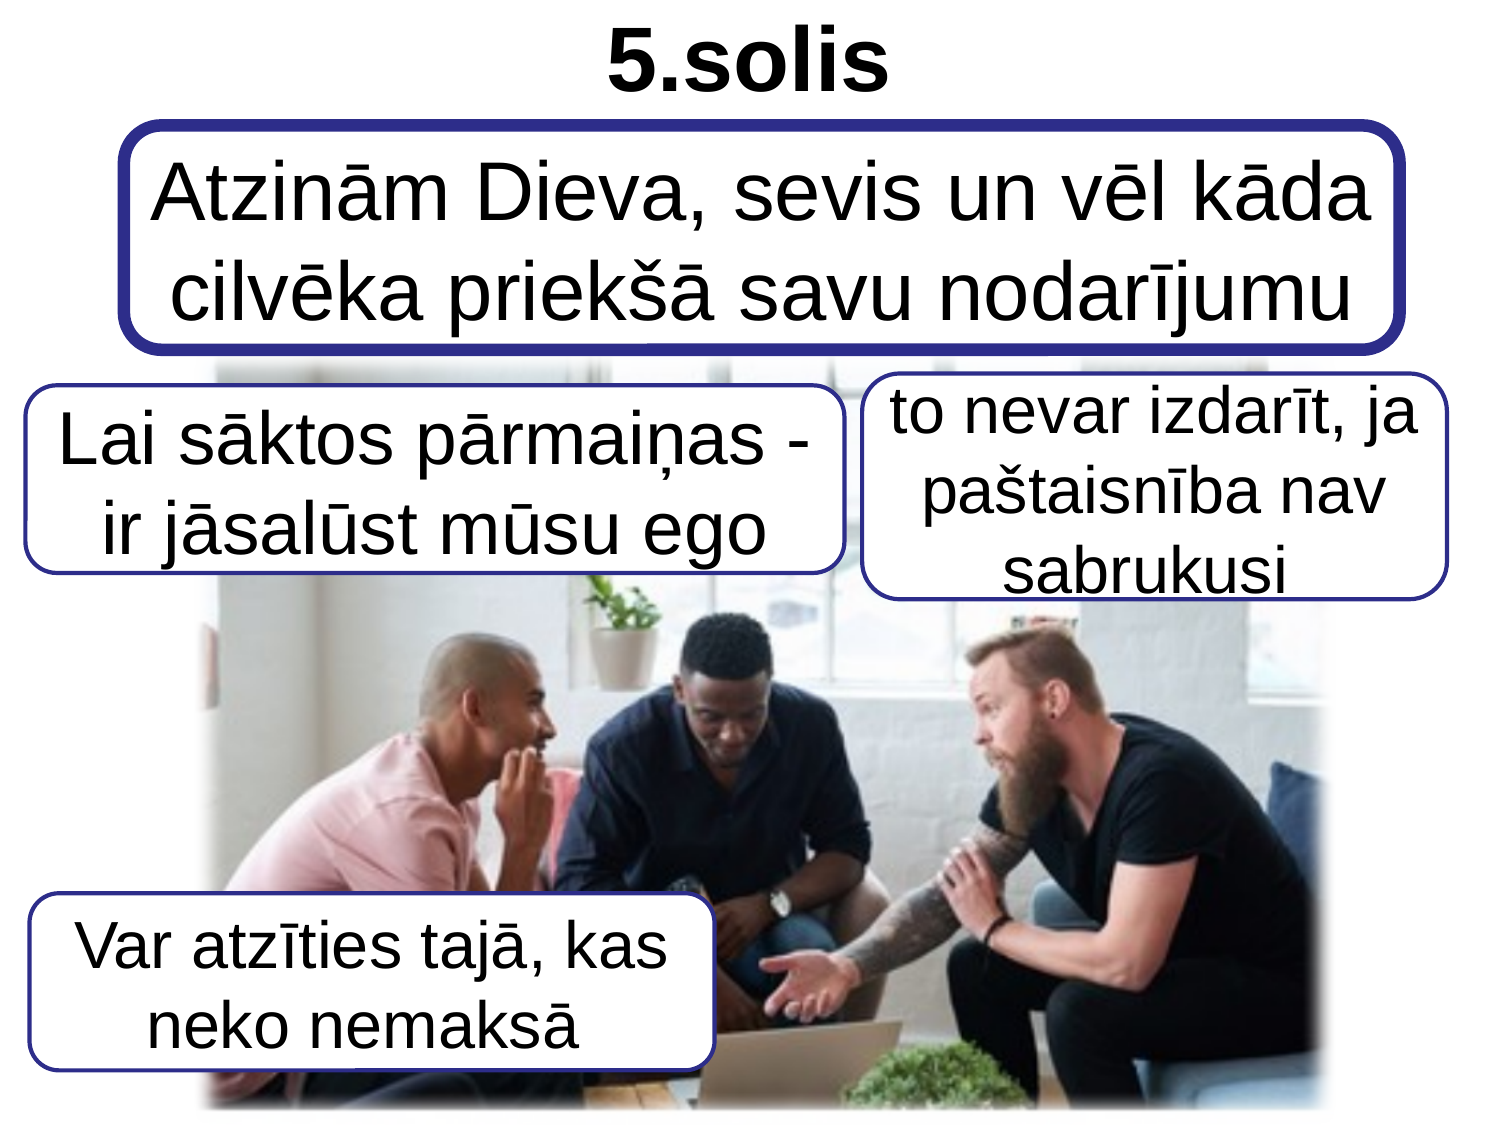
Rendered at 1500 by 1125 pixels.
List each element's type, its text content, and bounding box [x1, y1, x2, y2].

text_box Atzinām Dieva, sevis un vēl kāda cilvēka priekšā savu nodarījumu [121, 123, 1402, 352]
title 5.solis [73, 0, 1425, 109]
picture [194, 350, 1336, 1125]
text_box to nevar izdarīt, ja paštaisnība nav sabrukusi [1341, 371, 1450, 602]
text_box Lai sāktos pārmaiņas - ir jāsalūst mūsu ego [23, 383, 189, 576]
text_box Var atzīties tajā, kas neko nemaksā [27, 891, 189, 1073]
